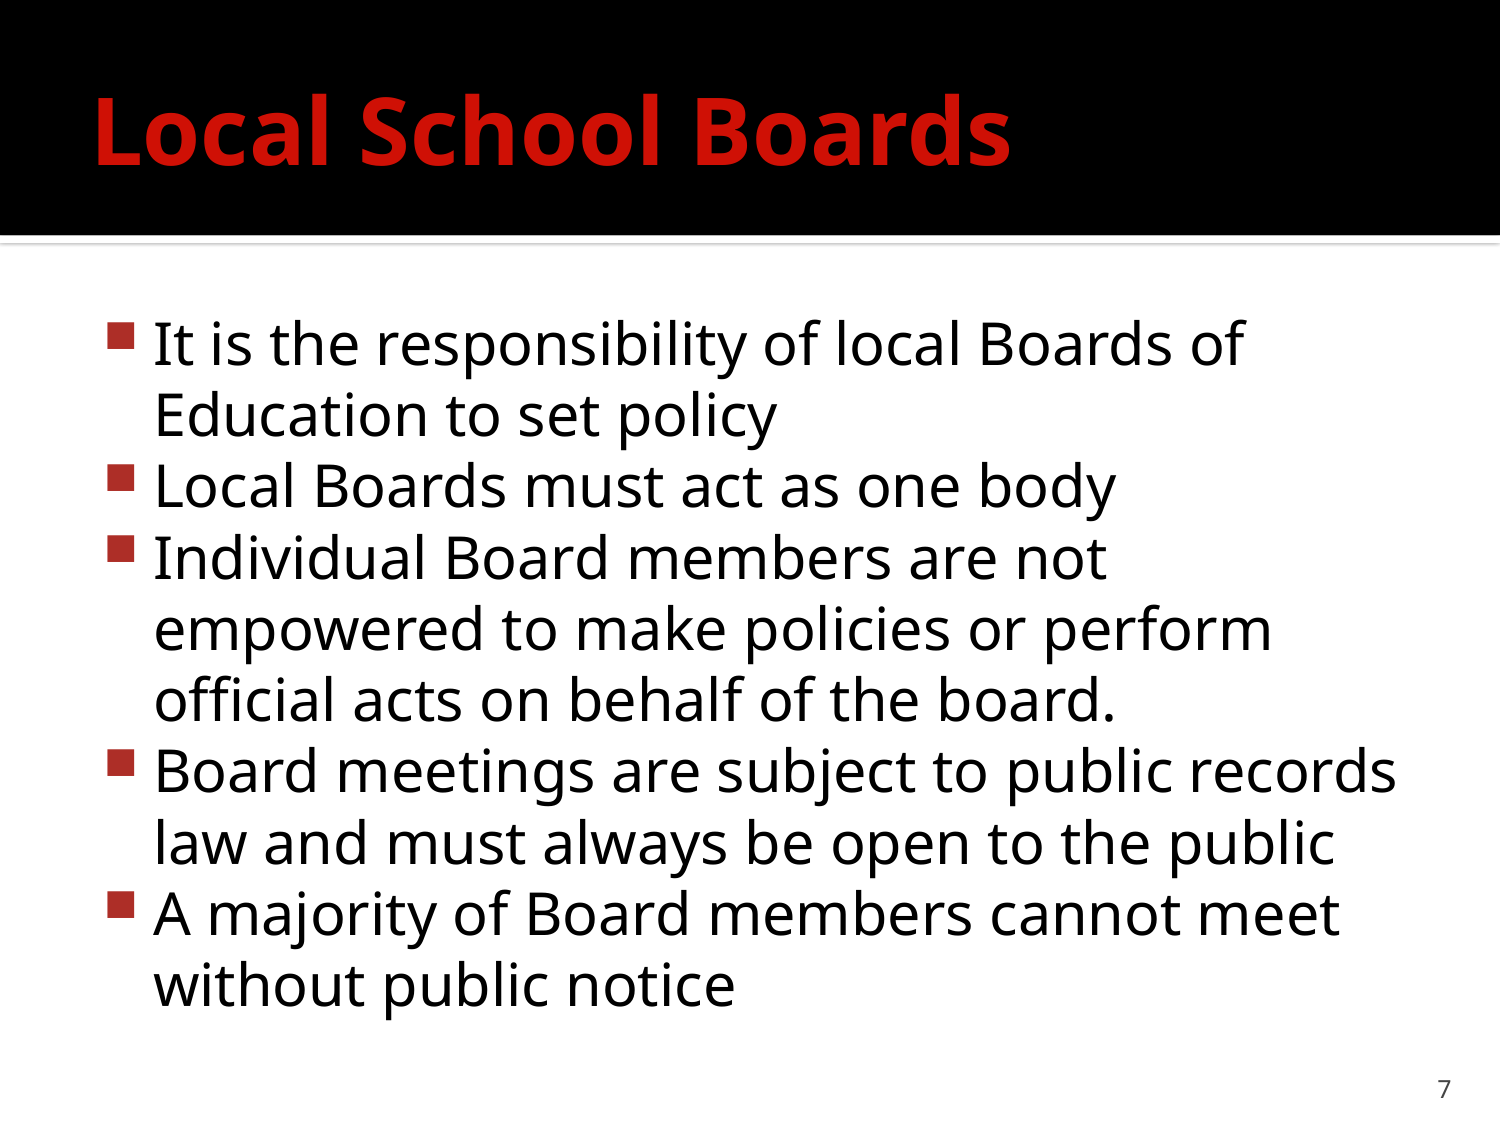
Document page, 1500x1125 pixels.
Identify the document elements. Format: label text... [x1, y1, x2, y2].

list It is the responsibility of local Boards of Education to set policy Local Boards must act as one body Individual Board members are not empowered to make policies or perform official acts on behalf of the board. Board meetings are subject to public records law and must always be open to the public A majority of Board members cannot meet without public notice [75, 291, 1425, 1050]
title Local School Boards [75, 25, 1425, 231]
slide_number 7 [1345, 1062, 1467, 1108]
